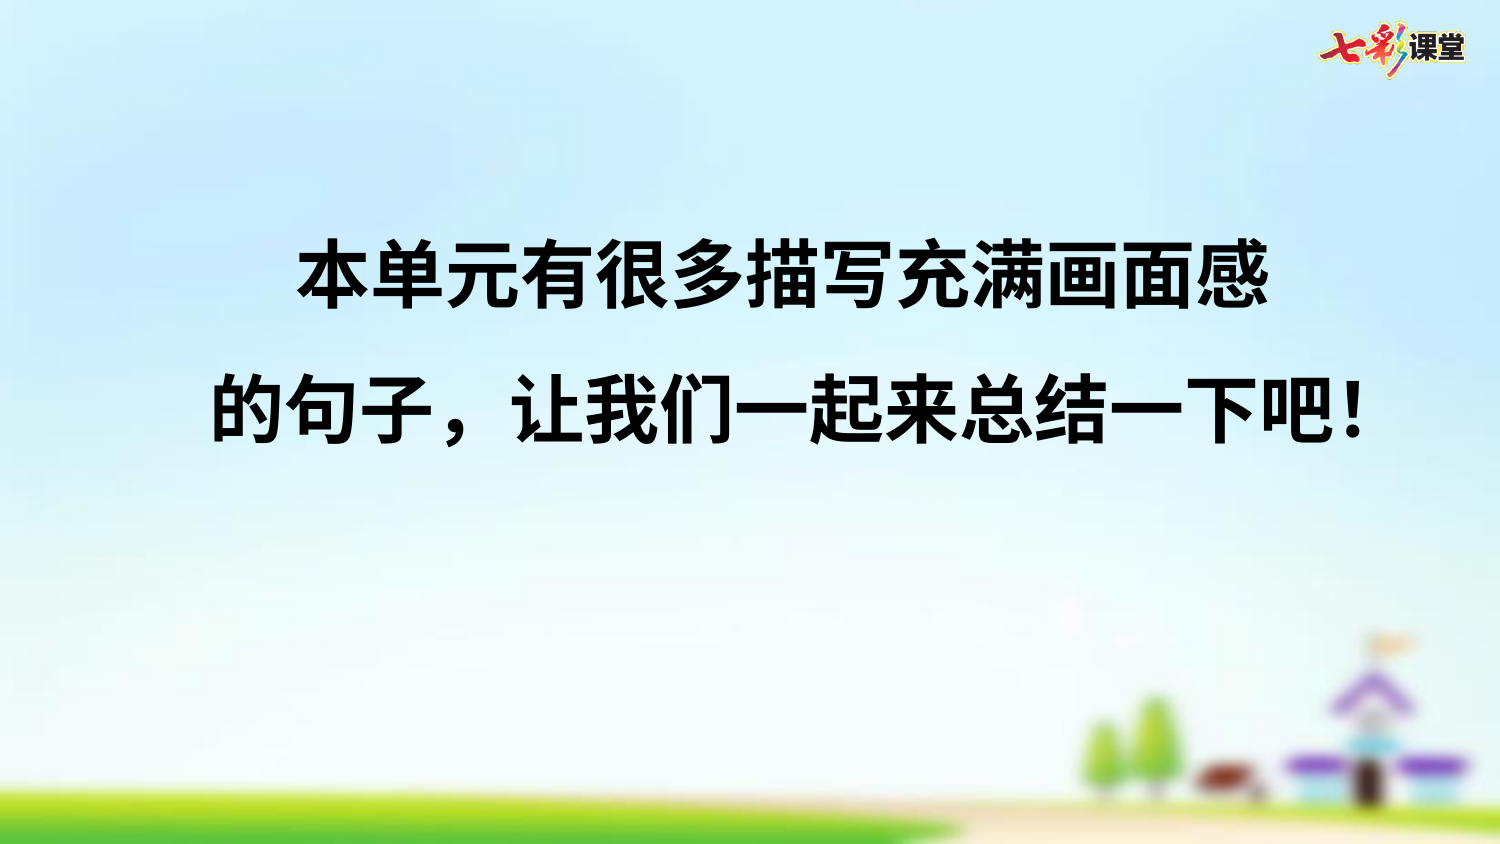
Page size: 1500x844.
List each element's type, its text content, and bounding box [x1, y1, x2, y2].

picture [0, 0, 1500, 844]
text_box 本单元有很多描写充满画面感的句子，让我们一起来总结一下吧！ [194, 174, 1353, 460]
